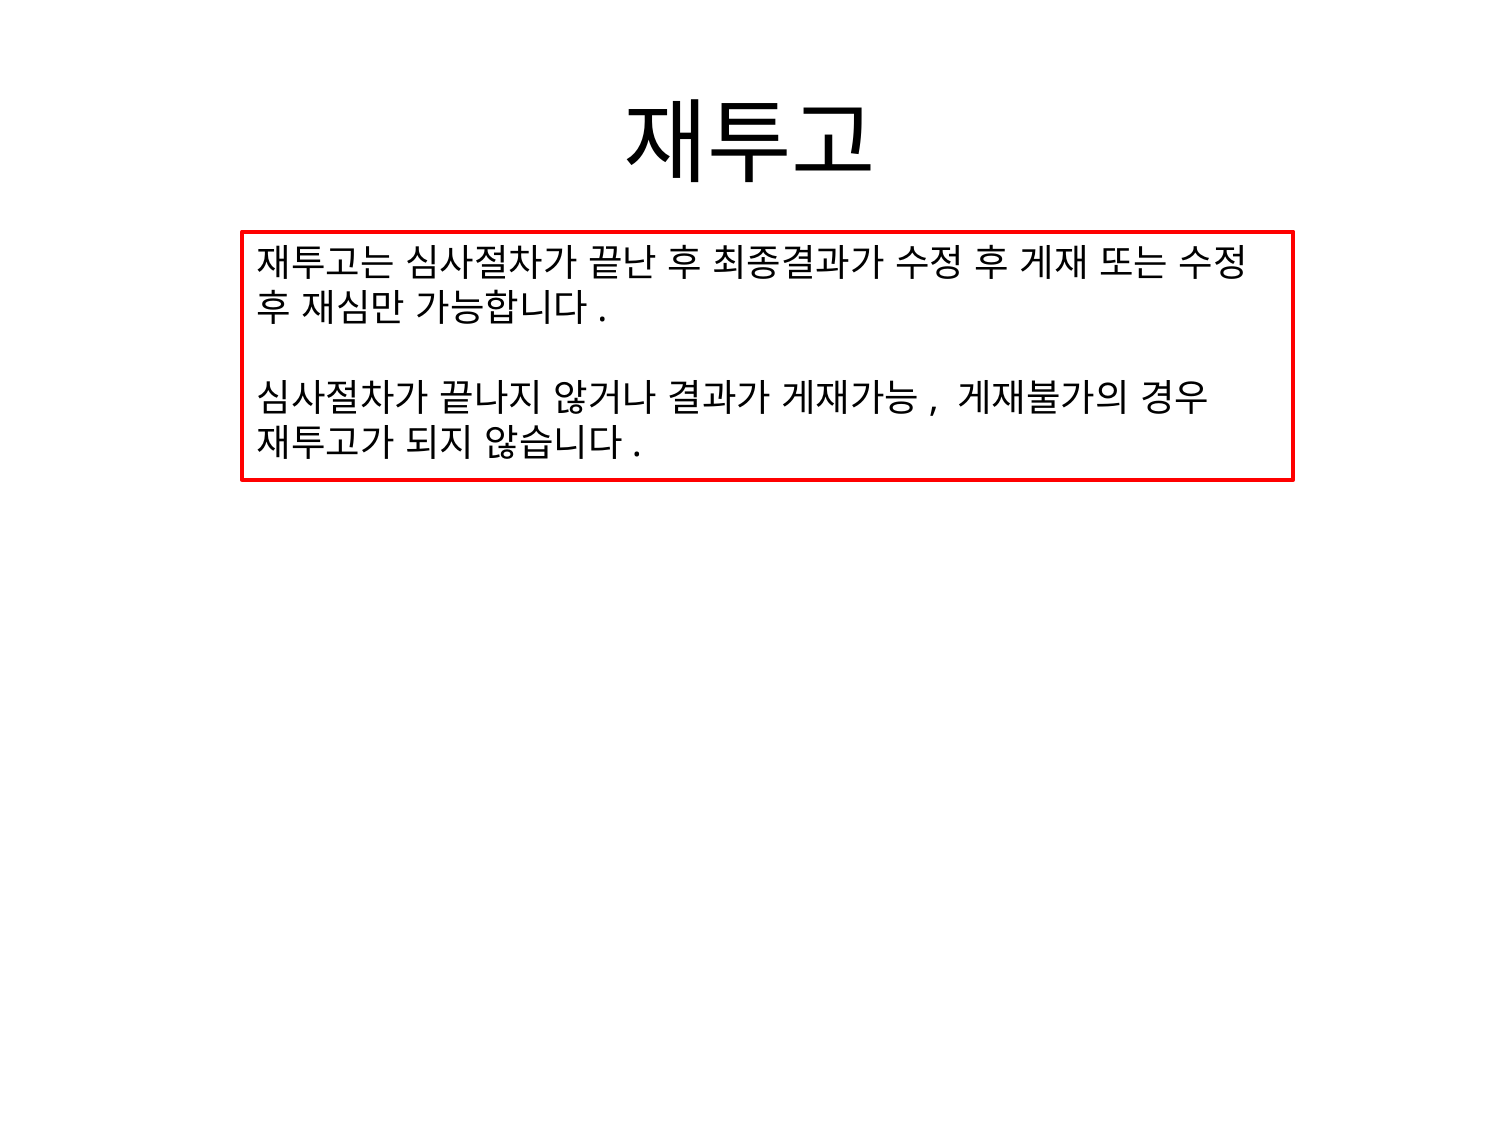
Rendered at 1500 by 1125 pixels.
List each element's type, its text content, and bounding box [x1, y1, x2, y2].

text_box 재투고는 심사절차가 끝난 후 최종결과가 수정 후 게재 또는 수정 후 재심만 가능합니다. 심사절차가 끝나지 않거나 결과가 게재가능, 게재불가의 경우 재투고가 되지 않습니다. [242, 231, 1294, 517]
title 재투고 [75, 45, 1425, 233]
